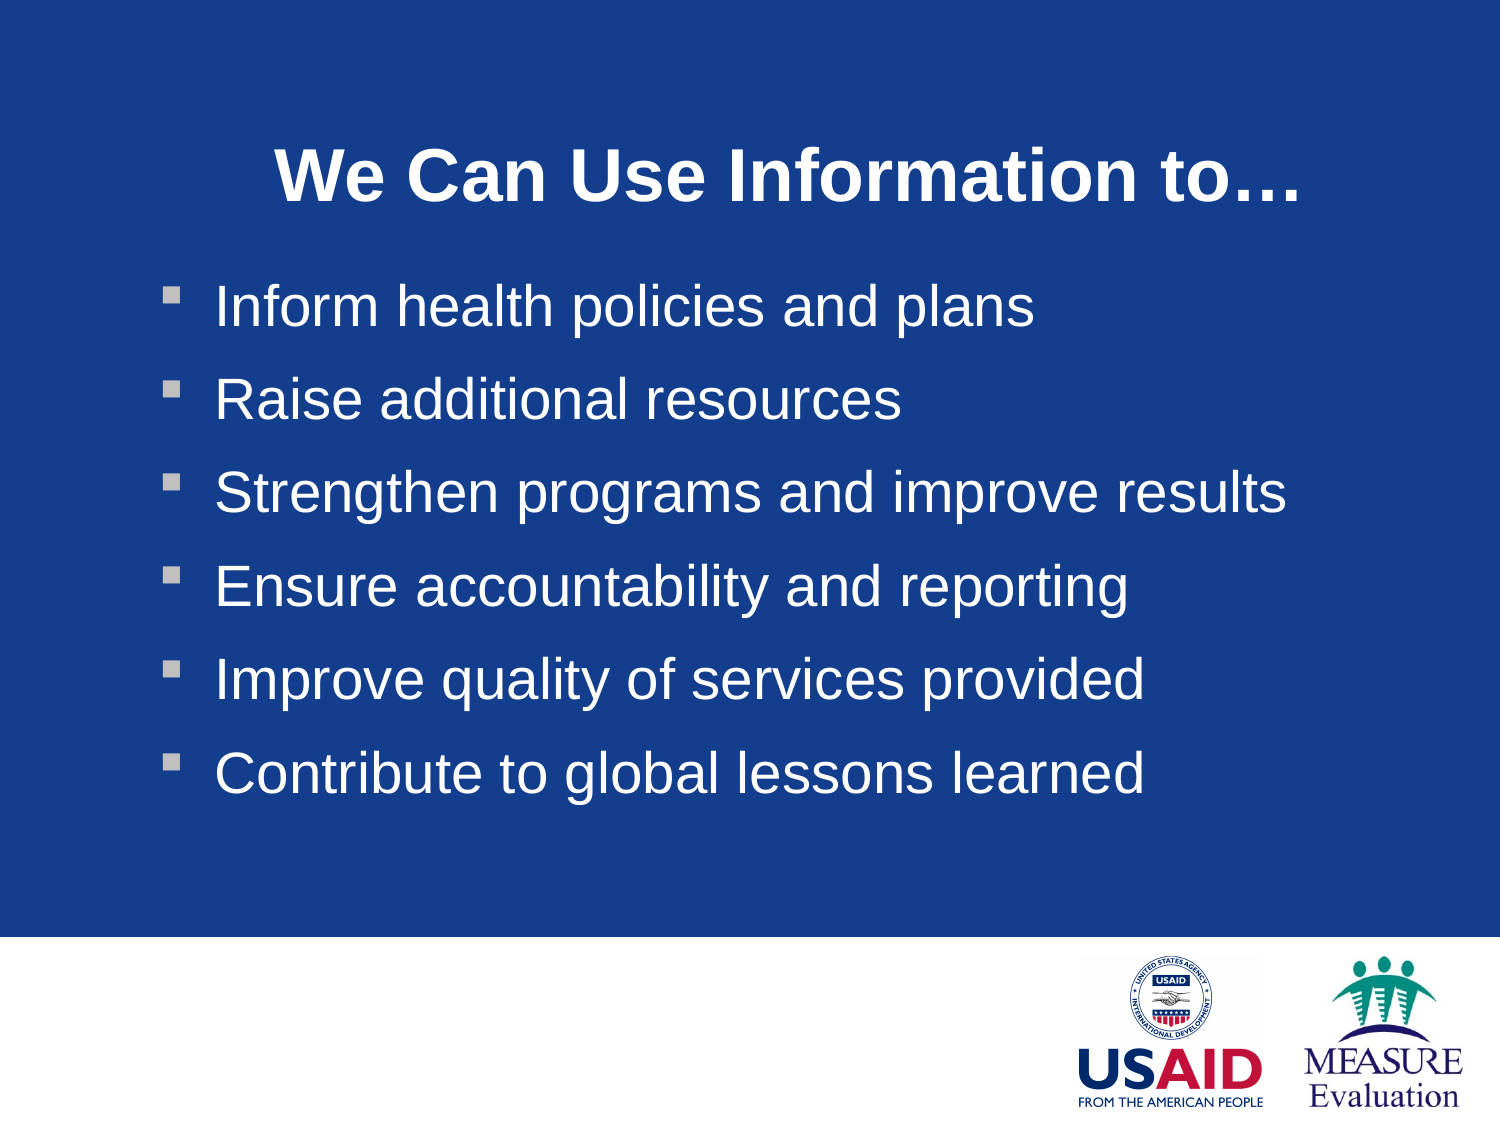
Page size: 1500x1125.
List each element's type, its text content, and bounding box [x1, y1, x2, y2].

picture [1304, 956, 1463, 1107]
picture [1079, 956, 1263, 1107]
title We Can Use Information to… [81, 77, 1500, 266]
list Inform health policies and plans Raise additional resources Strengthen programs and improve results Ensure accountability and reporting Improve quality of services provided Contribute to global lessons learned [142, 260, 1464, 875]
